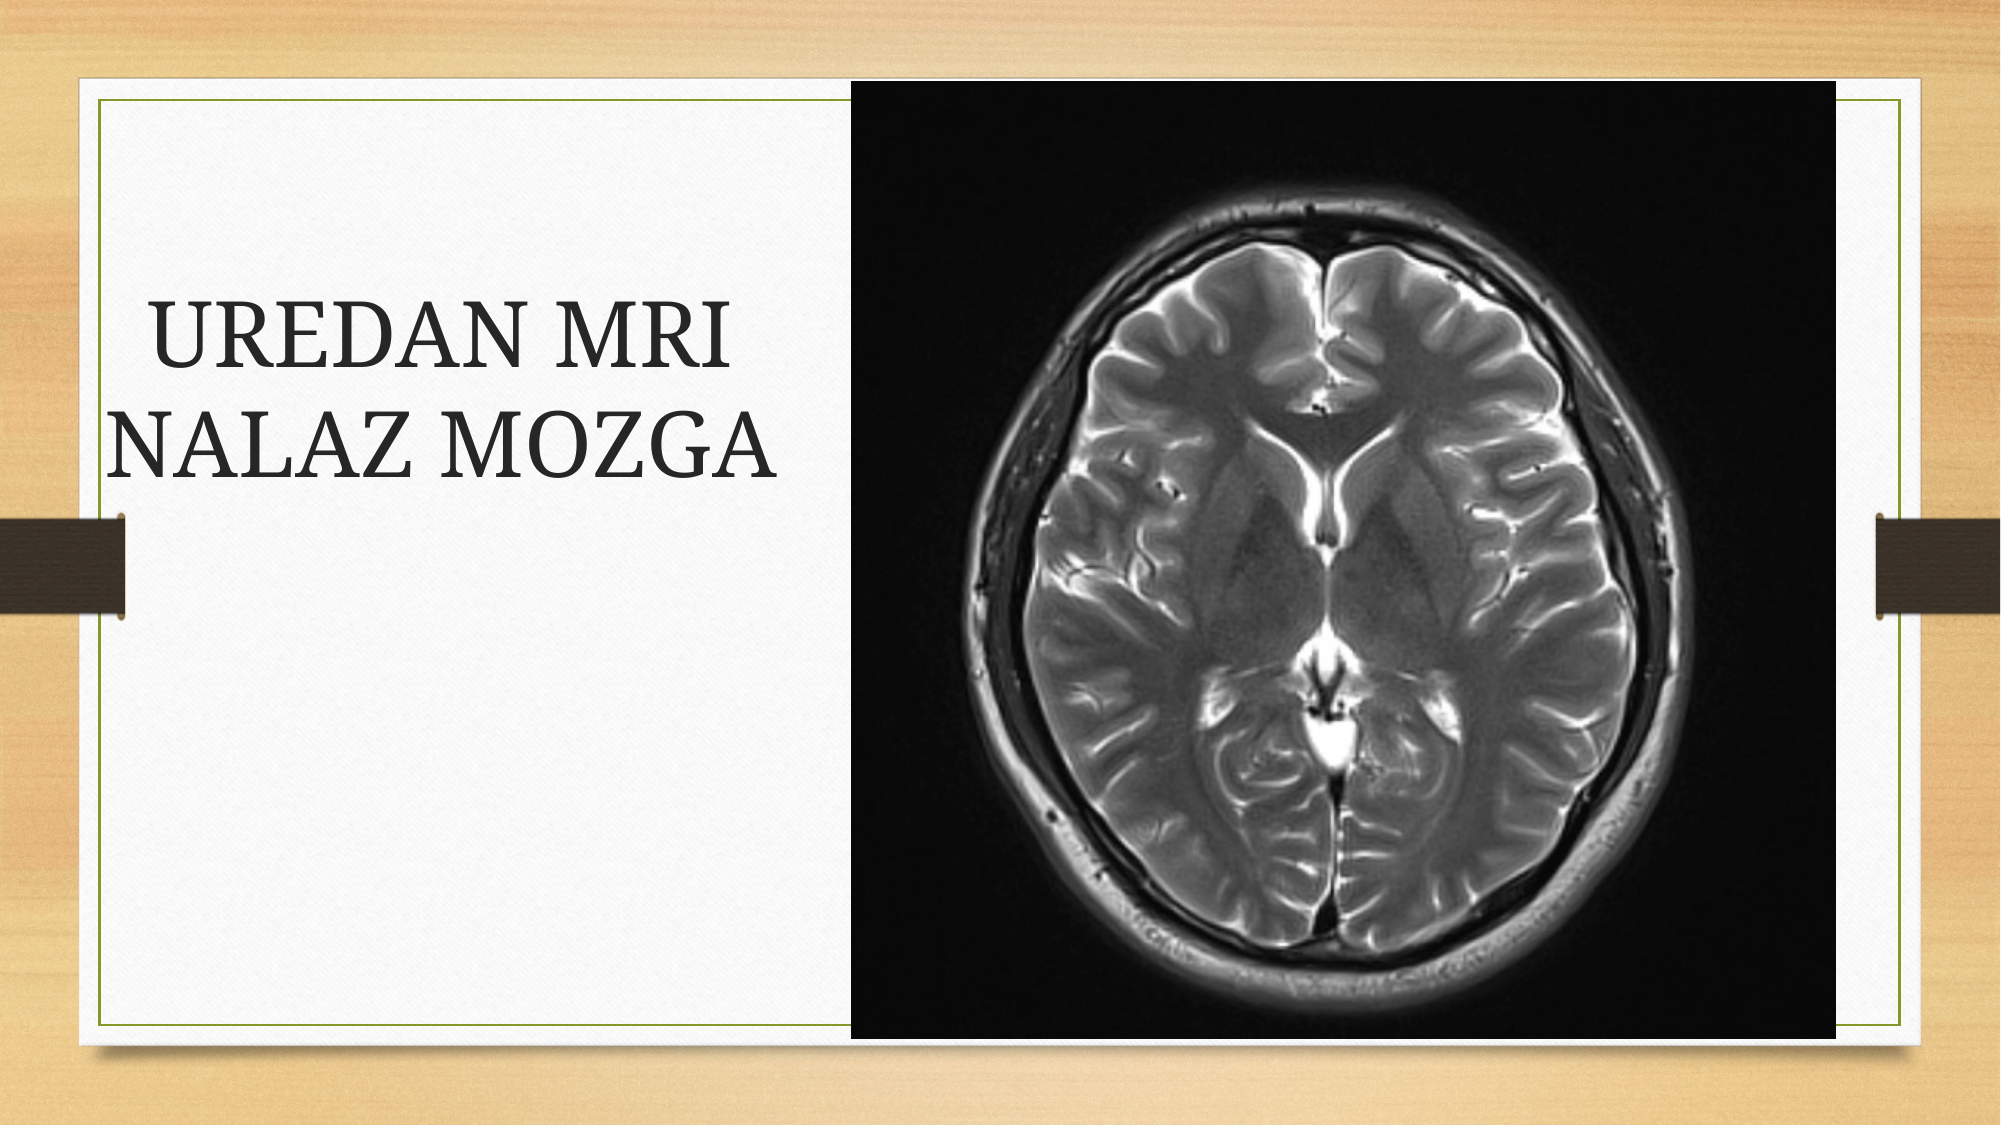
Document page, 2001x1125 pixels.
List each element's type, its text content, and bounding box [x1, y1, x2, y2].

text_box UREDAN MRI NALAZ MOZGA [30, 268, 851, 483]
picture [0, 0, 2001, 1125]
